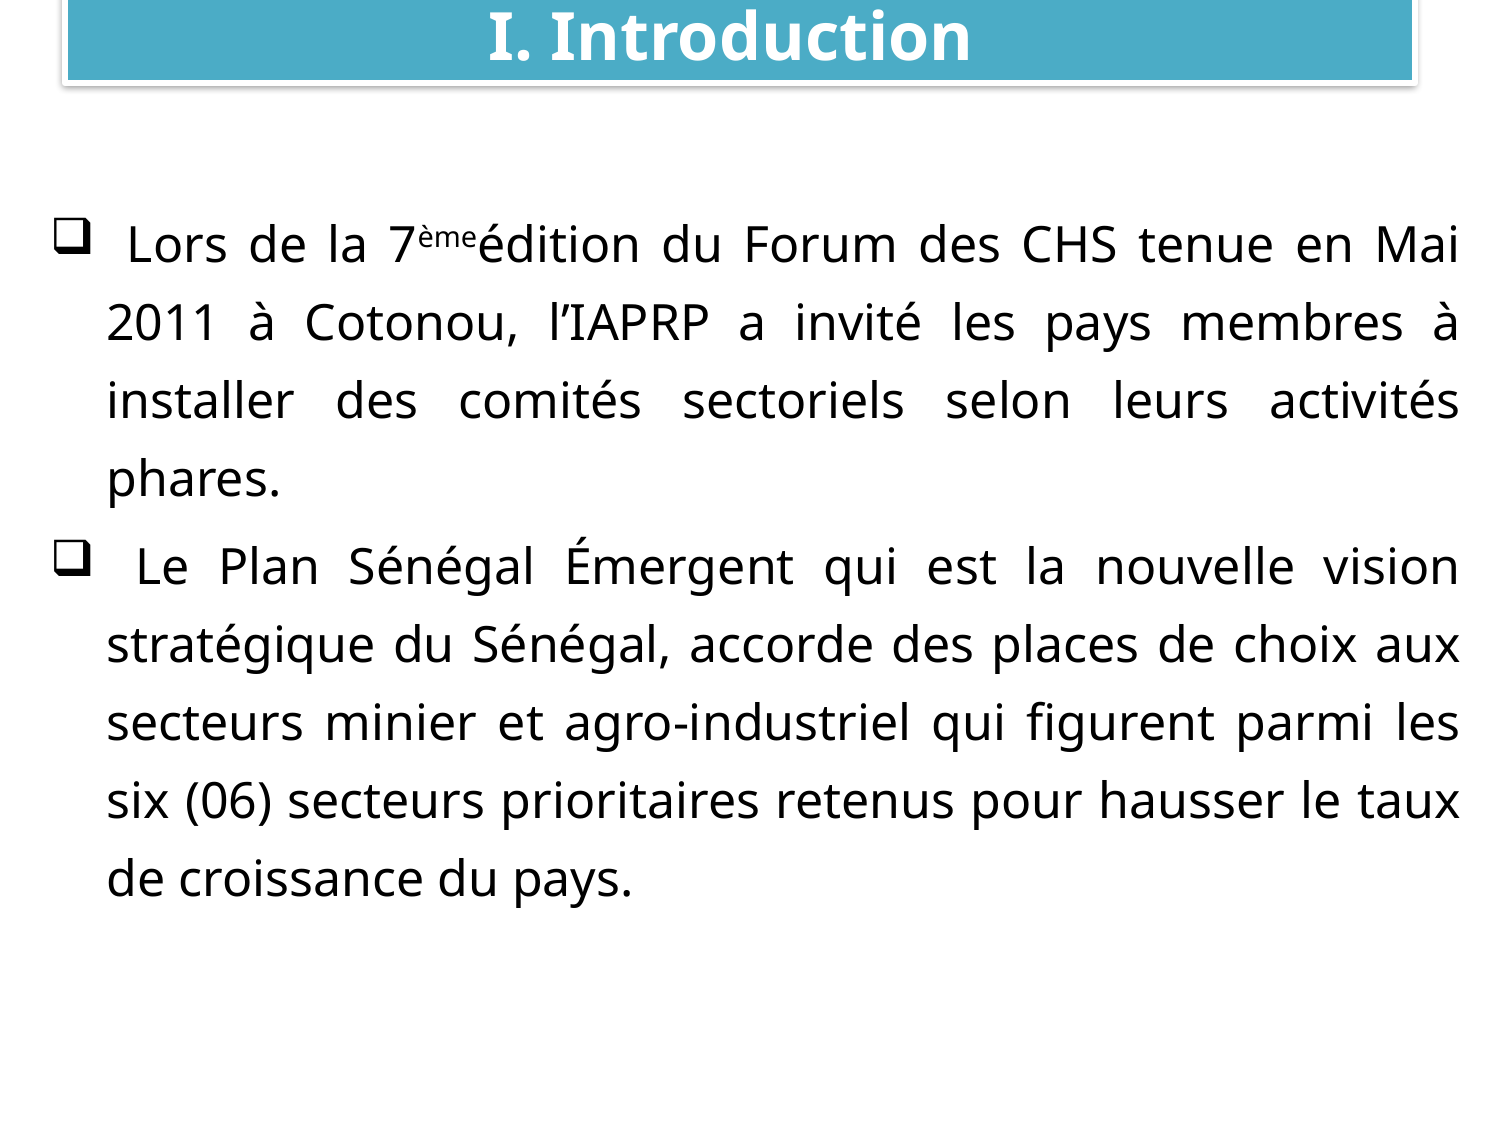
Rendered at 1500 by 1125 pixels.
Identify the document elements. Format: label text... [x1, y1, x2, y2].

title I. Introduction [62, 0, 1418, 86]
list Lors de la 7èmeédition du Forum des CHS tenue en Mai 2011 à Cotonou, l’IAPRP a invité les pays membres à installer des comités sectoriels selon leurs activités phares. Le Plan Sénégal Émergent qui est la nouvelle vision stratégique du Sénégal, accorde des places de choix aux secteurs minier et agro-industriel qui figurent parmi les six (06) secteurs prioritaires retenus pour hausser le taux de croissance du pays. [35, 117, 1477, 1125]
